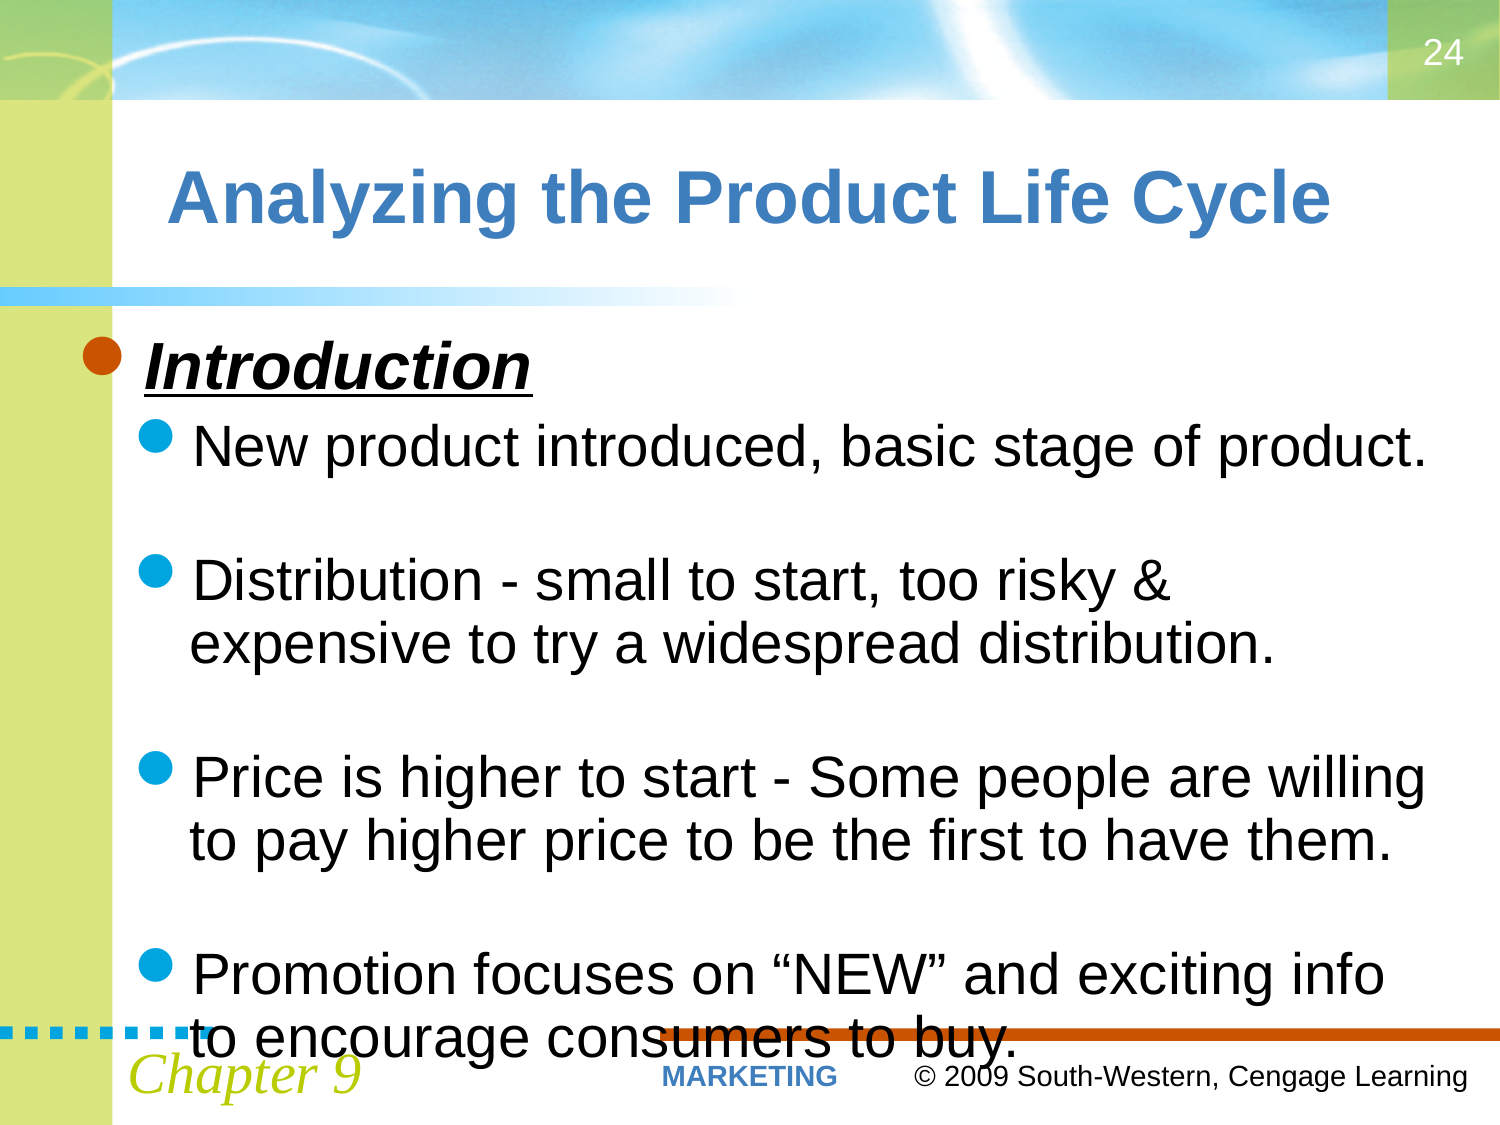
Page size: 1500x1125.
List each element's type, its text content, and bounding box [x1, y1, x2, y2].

title Analyzing the Product Life Cycle [112, 99, 1388, 288]
slide_number 24 [1387, 0, 1500, 101]
footer Chapter 9 [112, 1038, 638, 1113]
list Introduction New product introduced, basic stage of product. Distribution - small to start, too risky & expensive to try a widespread distribution. Price is higher to start - Some people are willing to pay higher price to be the first to have them. Promotion focuses on “NEW” and exciting info to encourage consumers to buy. [62, 324, 1451, 1038]
